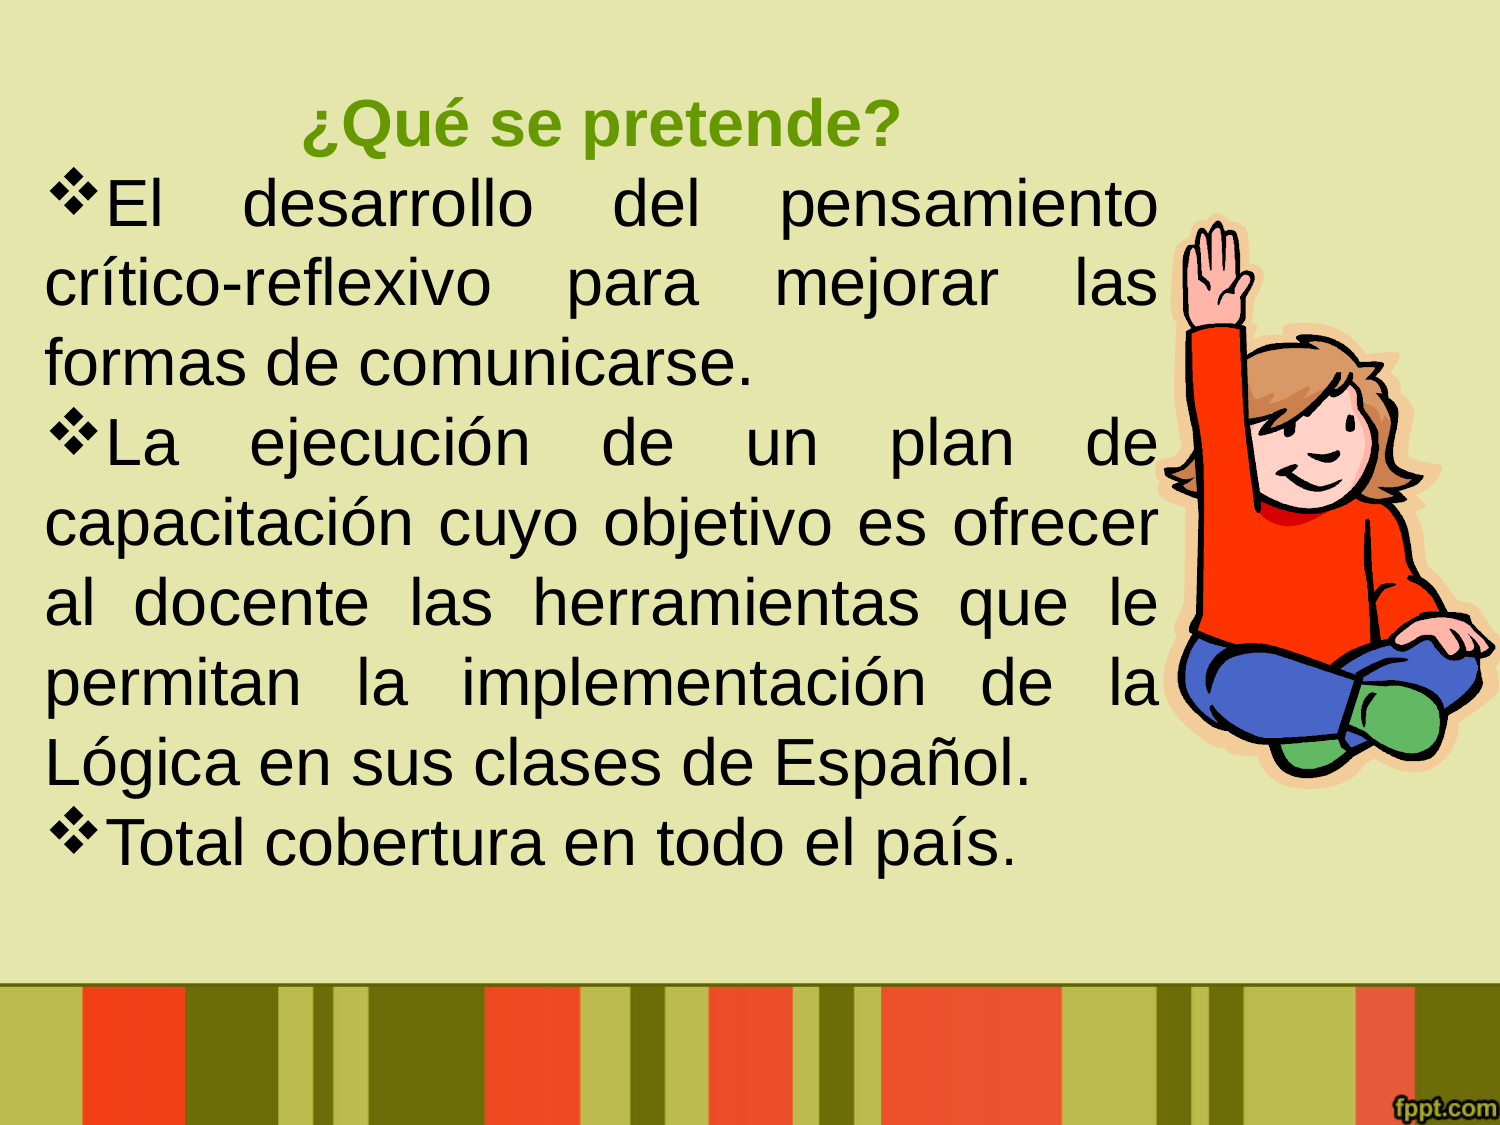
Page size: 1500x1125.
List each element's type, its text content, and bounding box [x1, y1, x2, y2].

text_box ¿Qué se pretende? El desarrollo del pensamiento crítico-reflexivo para mejorar las formas de comunicarse. La ejecución de un plan de capacitación cuyo objetivo es ofrecer al docente las herramientas que le permitan la implementación de la Lógica en sus clases de Español. Total cobertura en todo el país. [29, 21, 1176, 887]
picture [0, 0, 1500, 1125]
